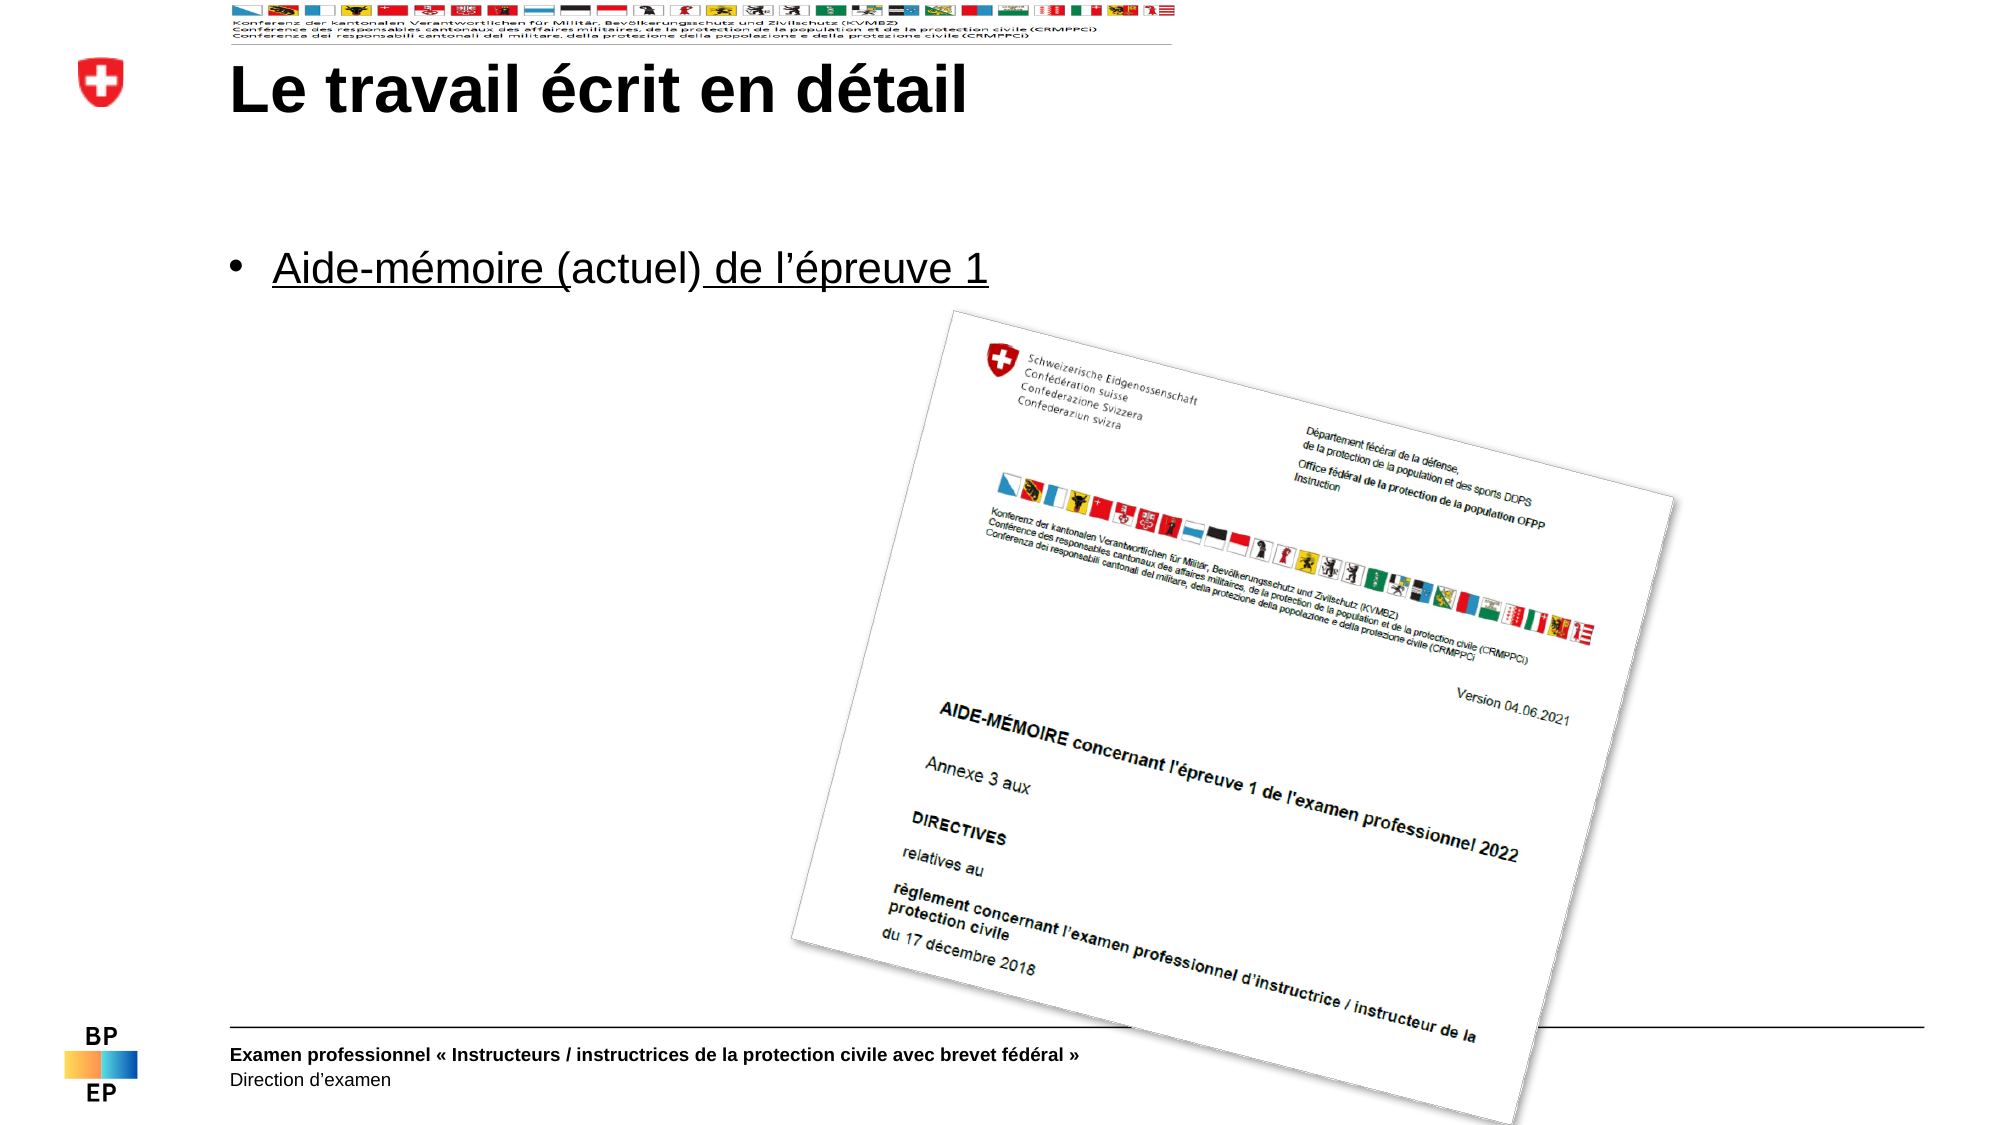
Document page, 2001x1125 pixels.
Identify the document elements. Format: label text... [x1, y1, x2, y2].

list Aide-mémoire (actuel) de l’épreuve 1 [228, 237, 1922, 981]
picture [793, 312, 1673, 1124]
picture [61, 1021, 140, 1106]
title Le travail écrit en détail [229, 50, 1922, 199]
picture [229, 4, 1175, 46]
footer Examen professionnel « Instructeurs / instructrices de la protection civile avec brevet fédéral » Direction d’examen [229, 1040, 1177, 1088]
